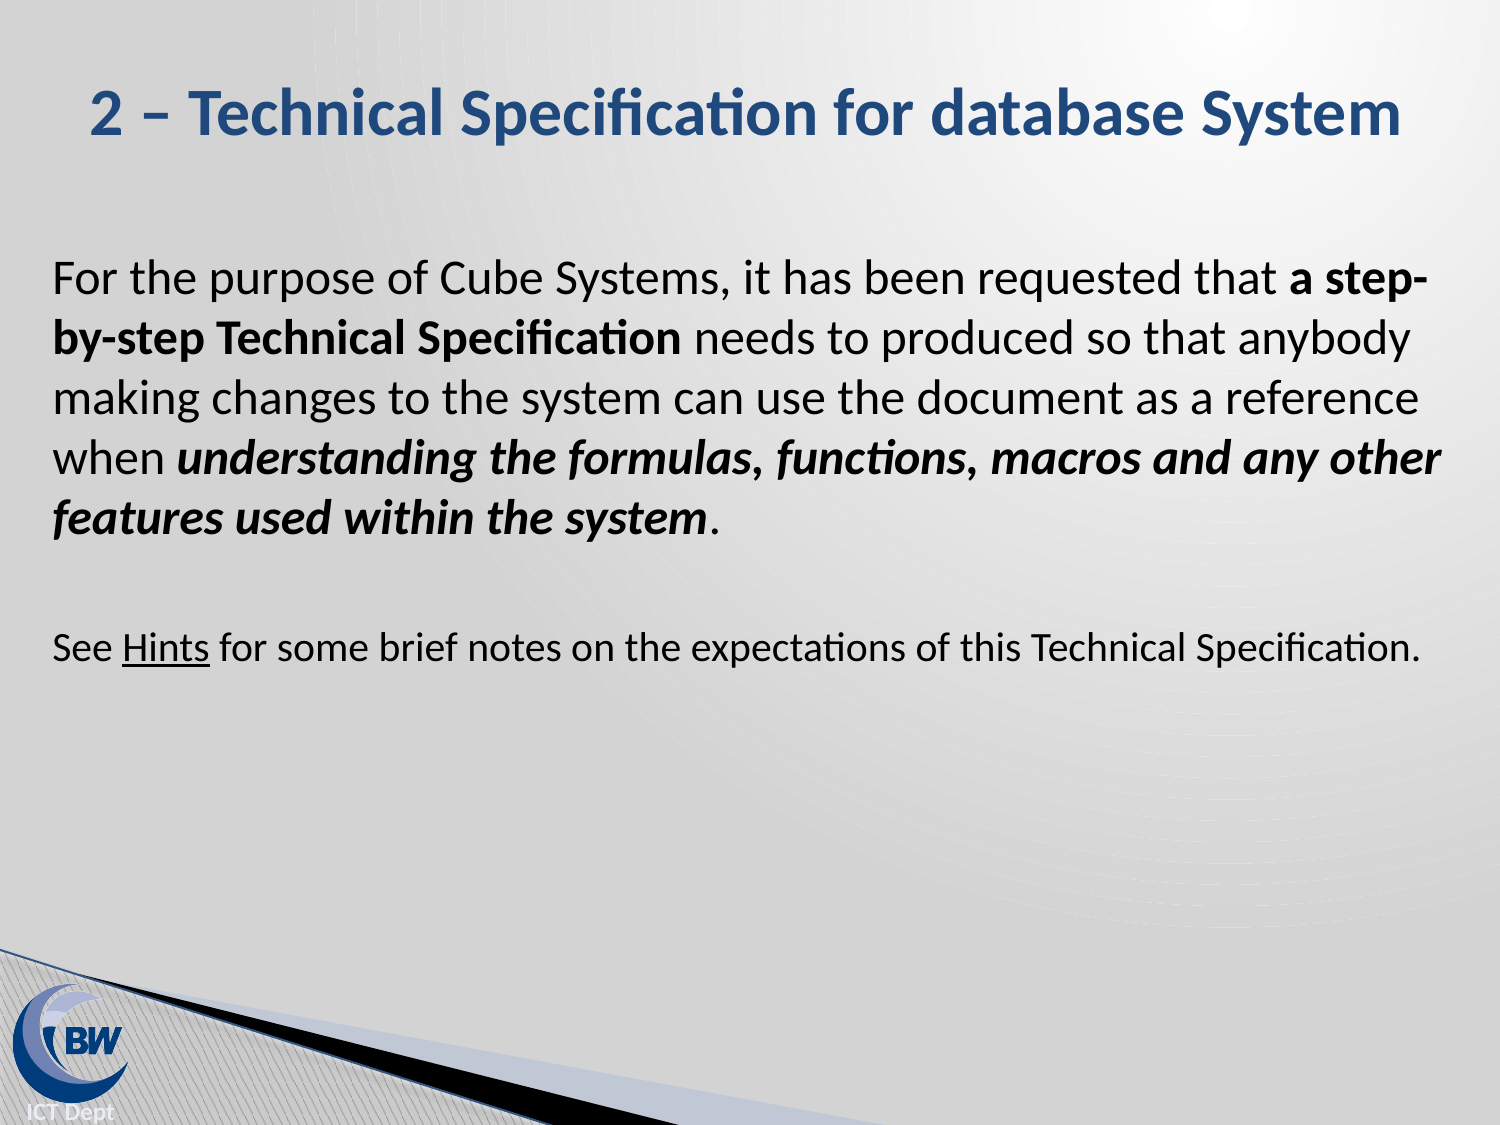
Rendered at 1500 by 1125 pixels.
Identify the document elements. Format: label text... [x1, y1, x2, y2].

title 2 – Technical Specification for database System [75, 50, 1425, 168]
picture [0, 972, 141, 1114]
list For the purpose of Cube Systems, it has been requested that a step-by-step Technical Specification needs to produced so that anybody making changes to the system can use the document as a reference when understanding the formulas, functions, macros and any other features used within the system. See Hints for some brief notes on the expectations of this Technical Specification. [37, 237, 1463, 988]
